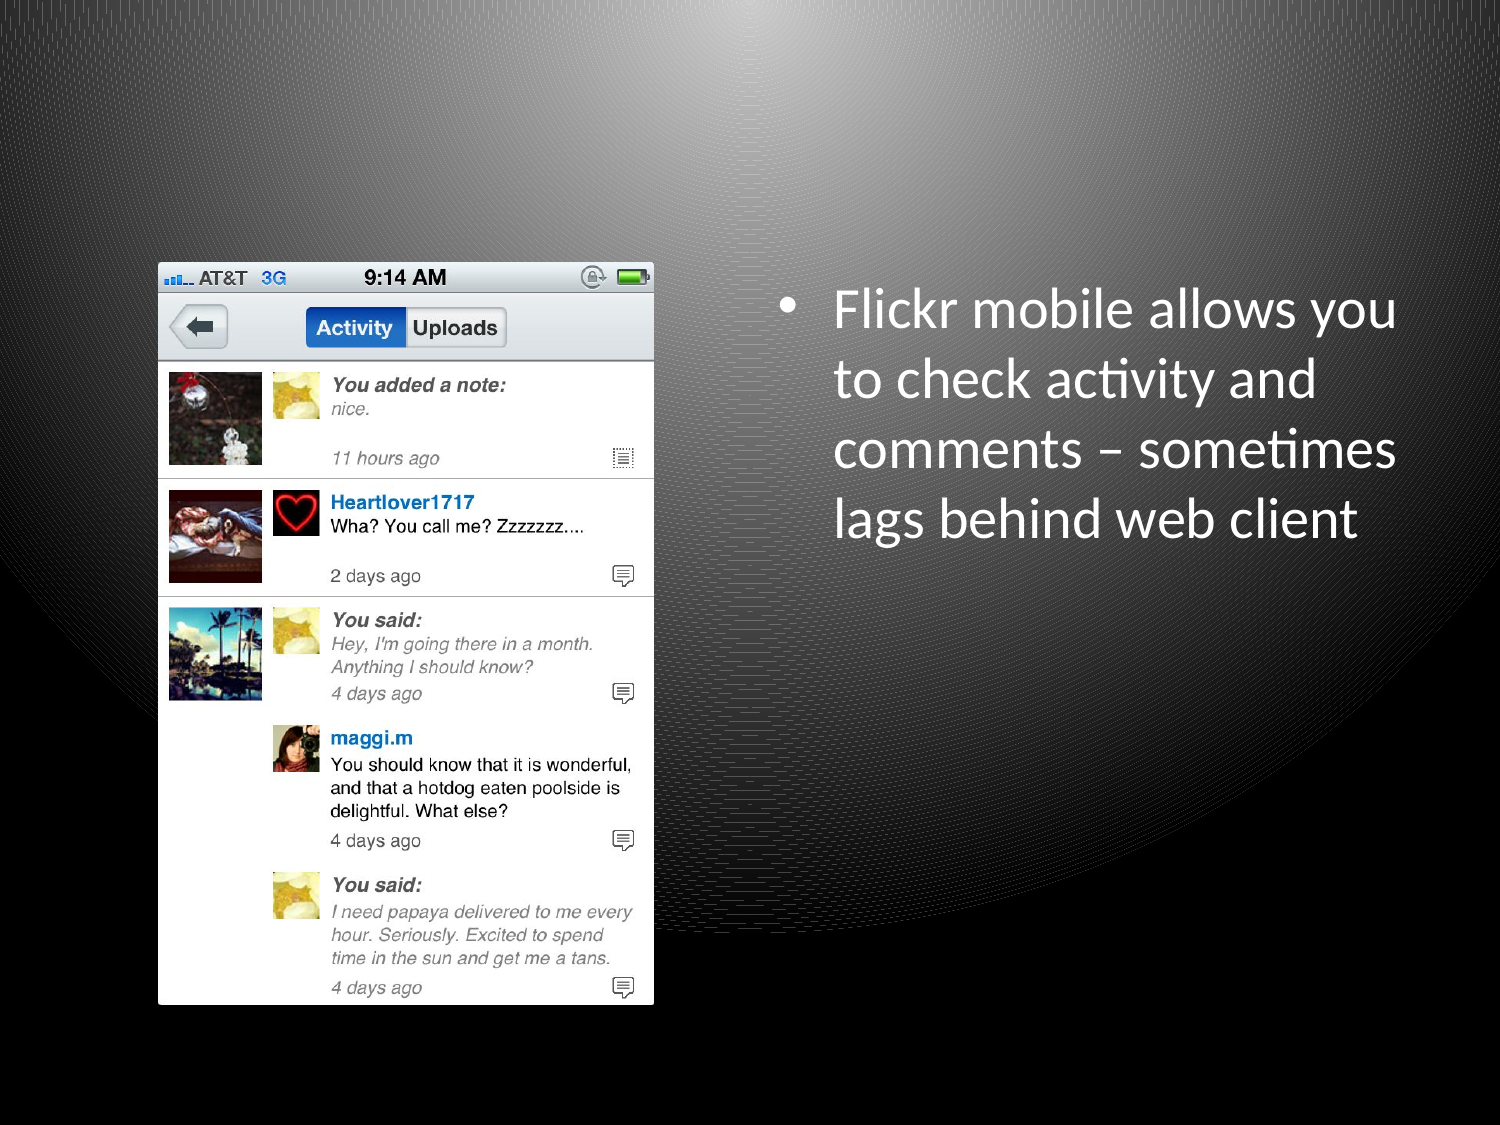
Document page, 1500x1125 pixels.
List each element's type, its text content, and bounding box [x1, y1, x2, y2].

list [158, 262, 654, 1006]
list Flickr mobile allows you to check activity and comments – sometimes lags behind web client [762, 262, 1425, 1005]
